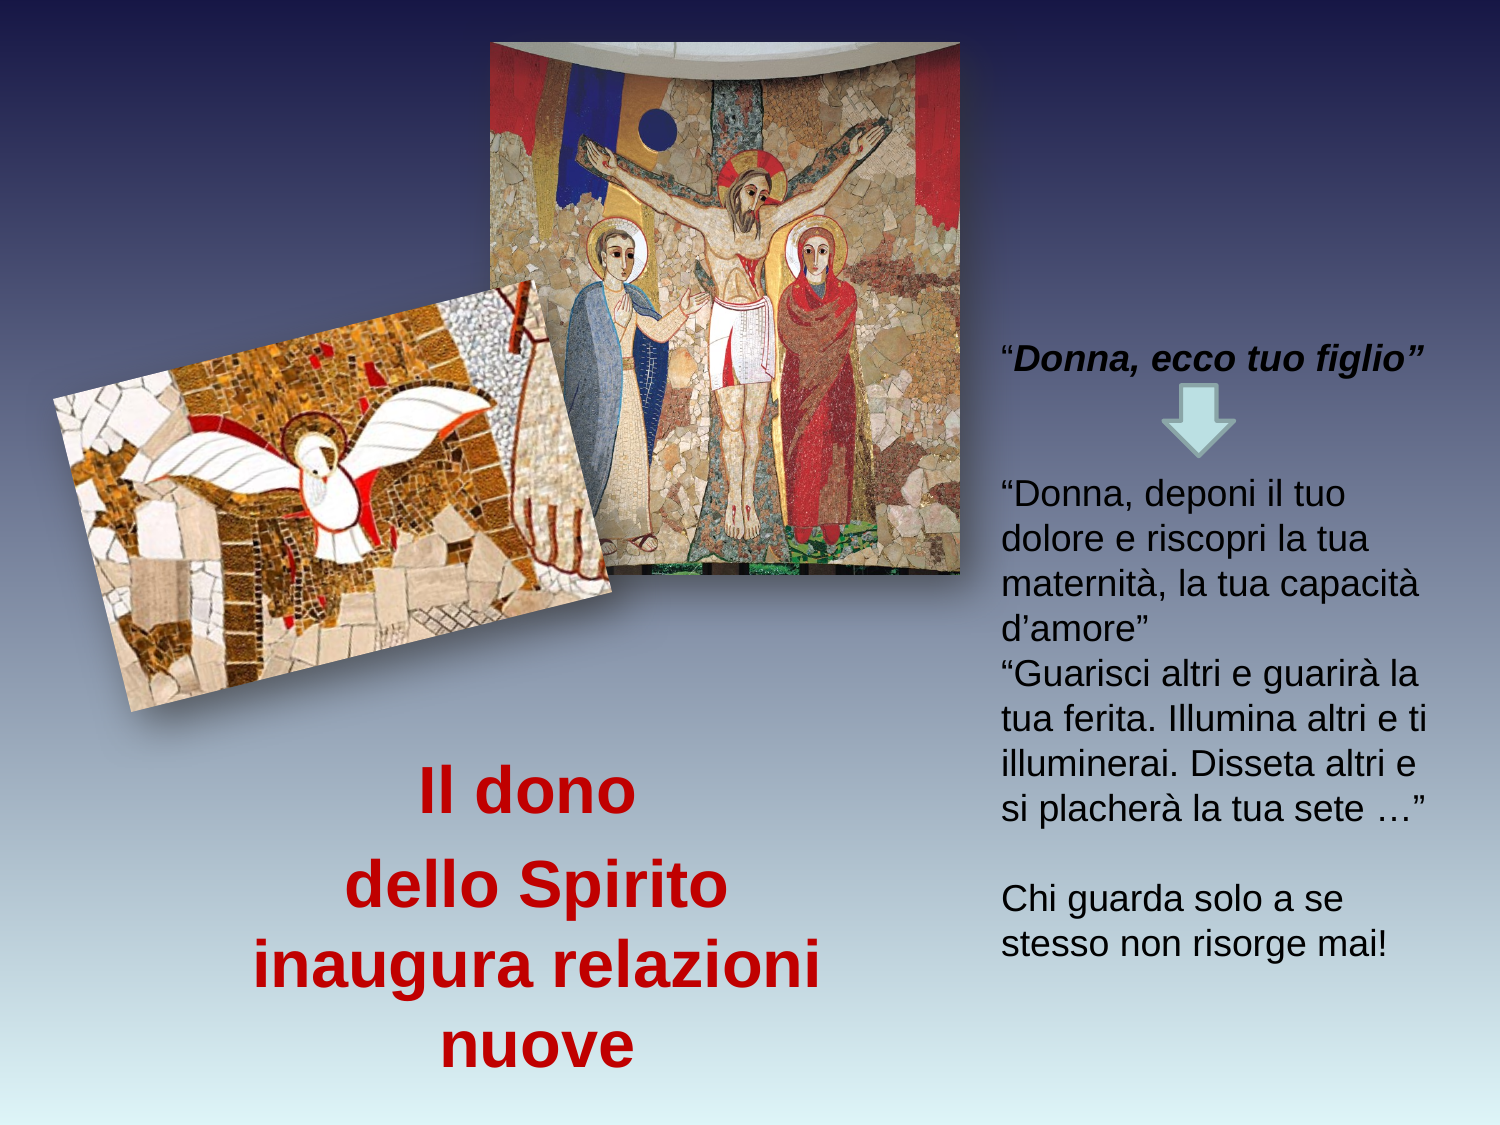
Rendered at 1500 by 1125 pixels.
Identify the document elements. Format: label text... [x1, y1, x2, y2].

text_box [1161, 383, 1237, 459]
text_box “Donna, ecco tuo figlio” “Donna, deponi il tuo dolore e riscopri la tua maternità, la tua capacità d’amore” “Guarisci altri e guarirà la tua ferita. Illumina altri e ti illuminerai. Disseta altri e si placherà la tua sete …” Chi guarda solo a se stesso non risorge mai! [986, 326, 1447, 1061]
subtitle Il dono dello Spirito inaugura relazioni nuove [206, 739, 869, 1028]
picture [53, 42, 960, 713]
